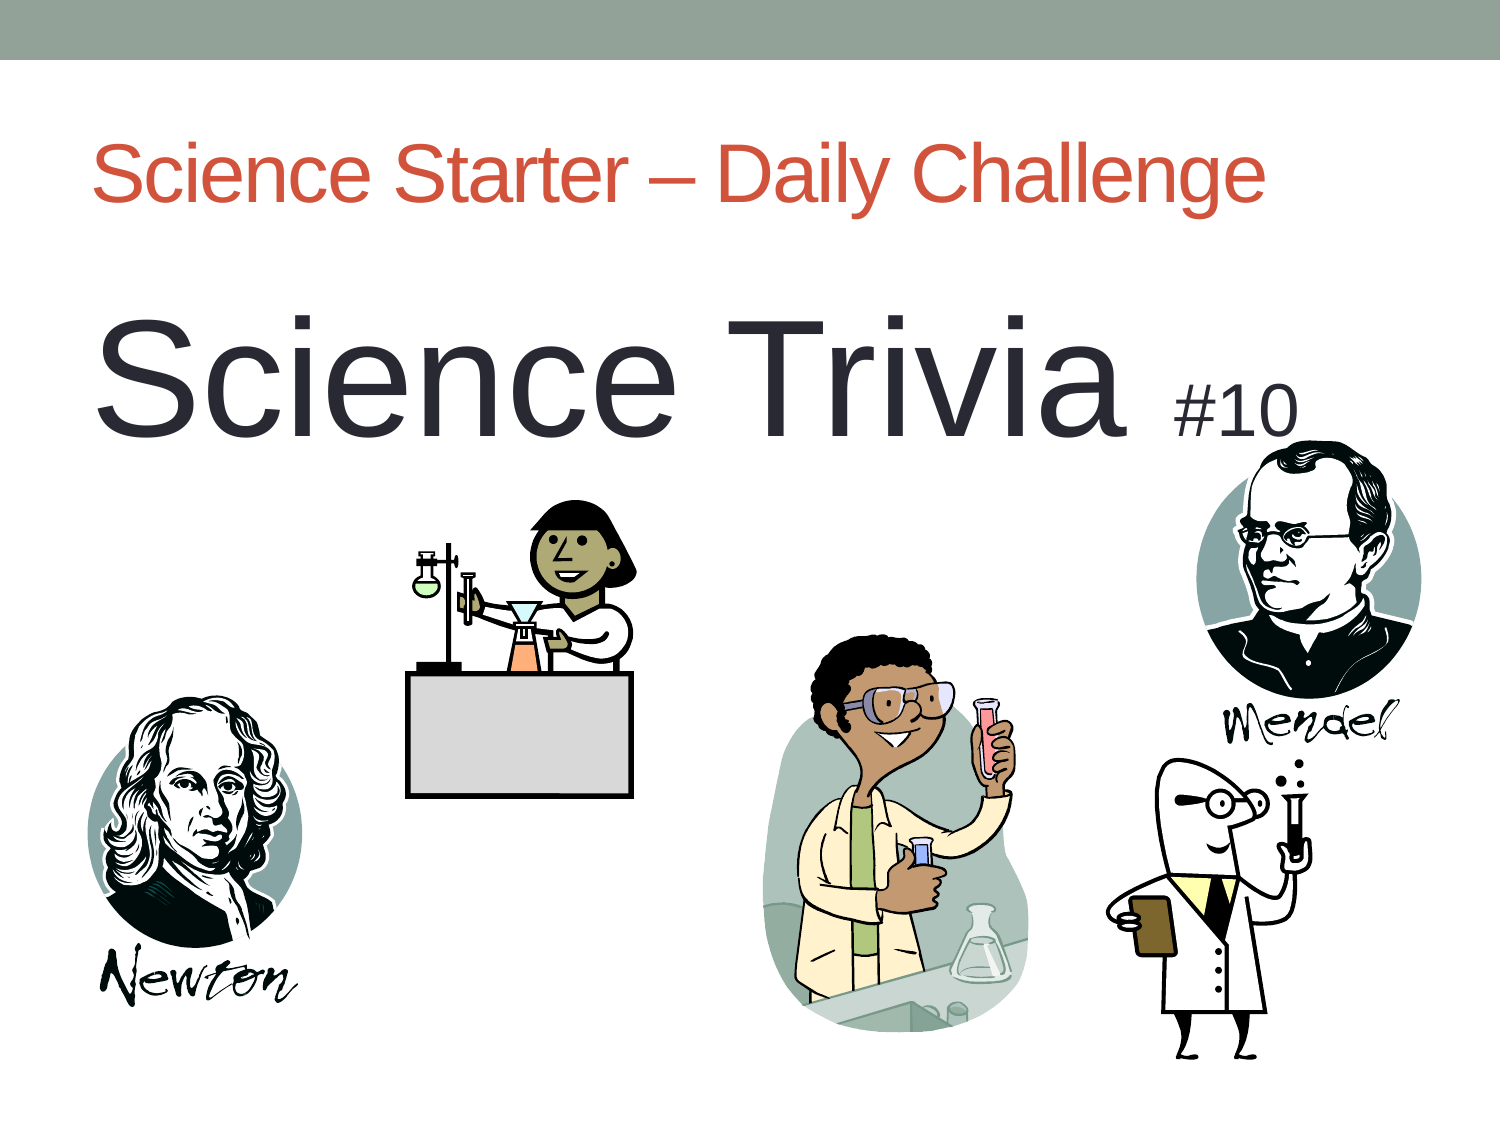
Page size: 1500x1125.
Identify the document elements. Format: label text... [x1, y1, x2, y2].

picture [87, 692, 303, 1008]
picture [762, 630, 1034, 1038]
picture [1196, 434, 1422, 746]
picture [404, 499, 642, 799]
title Science Starter – Daily Challenge [75, 87, 1425, 250]
list Science Trivia #10 [75, 262, 1425, 1063]
picture [1101, 757, 1313, 1061]
